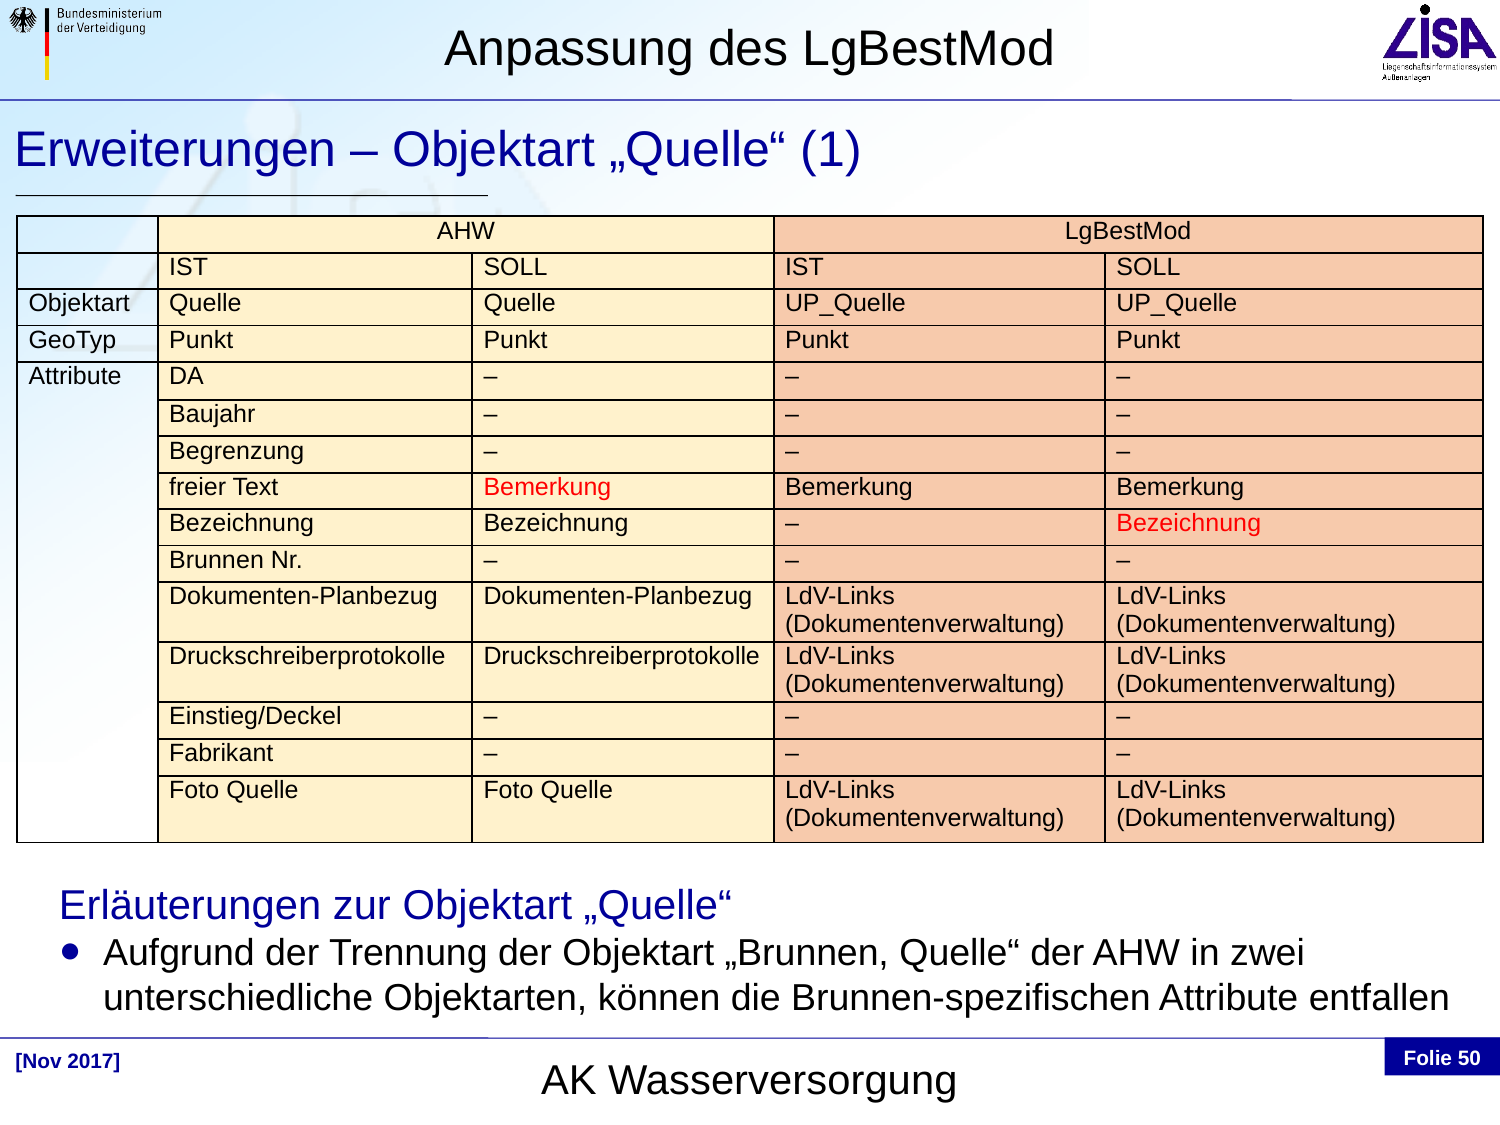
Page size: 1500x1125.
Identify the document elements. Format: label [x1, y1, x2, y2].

table_cell [473, 546, 773, 581]
table_cell [473, 740, 773, 775]
table_cell [473, 474, 773, 508]
table_cell [775, 290, 1104, 325]
table_cell [775, 510, 1104, 545]
picture [0, 184, 1089, 762]
table_cell [1106, 326, 1482, 361]
table_cell [473, 290, 773, 325]
text_box [0, 870, 1500, 1025]
table_cell [775, 401, 1104, 435]
table_cell [1106, 401, 1482, 435]
text_box [0, 108, 1500, 184]
table_cell [1106, 510, 1482, 545]
table_cell [1106, 363, 1482, 399]
table_cell [159, 703, 471, 738]
table_cell [159, 740, 471, 775]
table_header [775, 217, 1482, 252]
table_cell [1106, 777, 1482, 842]
picture [1382, 3, 1497, 83]
table_cell [159, 326, 471, 361]
table_cell [473, 643, 773, 701]
table_cell [775, 437, 1104, 472]
table_cell [18, 254, 157, 288]
table_cell [1106, 437, 1482, 472]
table_cell [1106, 703, 1482, 738]
table_cell [775, 254, 1104, 288]
table_cell [775, 474, 1104, 508]
table_cell [473, 326, 773, 361]
table_cell [1106, 474, 1482, 508]
table_cell [775, 326, 1104, 361]
table_cell [18, 326, 157, 361]
table_cell [159, 474, 471, 508]
table_cell [159, 401, 471, 435]
table_cell [159, 437, 471, 472]
table_cell [18, 290, 157, 325]
table_cell [775, 546, 1104, 581]
table_cell [159, 777, 471, 842]
table_cell [775, 703, 1104, 738]
table_cell [473, 583, 773, 641]
table_cell [775, 740, 1104, 775]
table_cell [473, 703, 773, 738]
table_cell [159, 583, 471, 641]
table_cell [159, 254, 471, 288]
table_cell [159, 363, 471, 399]
table_cell [1106, 546, 1482, 581]
table_cell [1106, 740, 1482, 775]
table_cell [473, 363, 773, 399]
table_cell [473, 777, 773, 842]
table_cell [473, 437, 773, 472]
table_cell [1106, 254, 1482, 288]
table_cell [473, 510, 773, 545]
picture [0, 101, 1089, 108]
table_cell [159, 546, 471, 581]
table_cell [473, 254, 773, 288]
table_cell [18, 363, 157, 842]
table_cell [473, 401, 773, 435]
table_cell [159, 643, 471, 701]
picture [0, 0, 1089, 99]
table_header [18, 217, 157, 252]
table_cell [775, 363, 1104, 399]
table_cell [775, 777, 1104, 842]
table_cell [159, 290, 471, 325]
table_cell [1106, 583, 1482, 641]
table_cell [775, 583, 1104, 641]
table_header [159, 217, 773, 252]
table_cell [1106, 643, 1482, 701]
table_cell [775, 643, 1104, 701]
table_cell [1106, 290, 1482, 325]
table_cell [159, 510, 471, 545]
